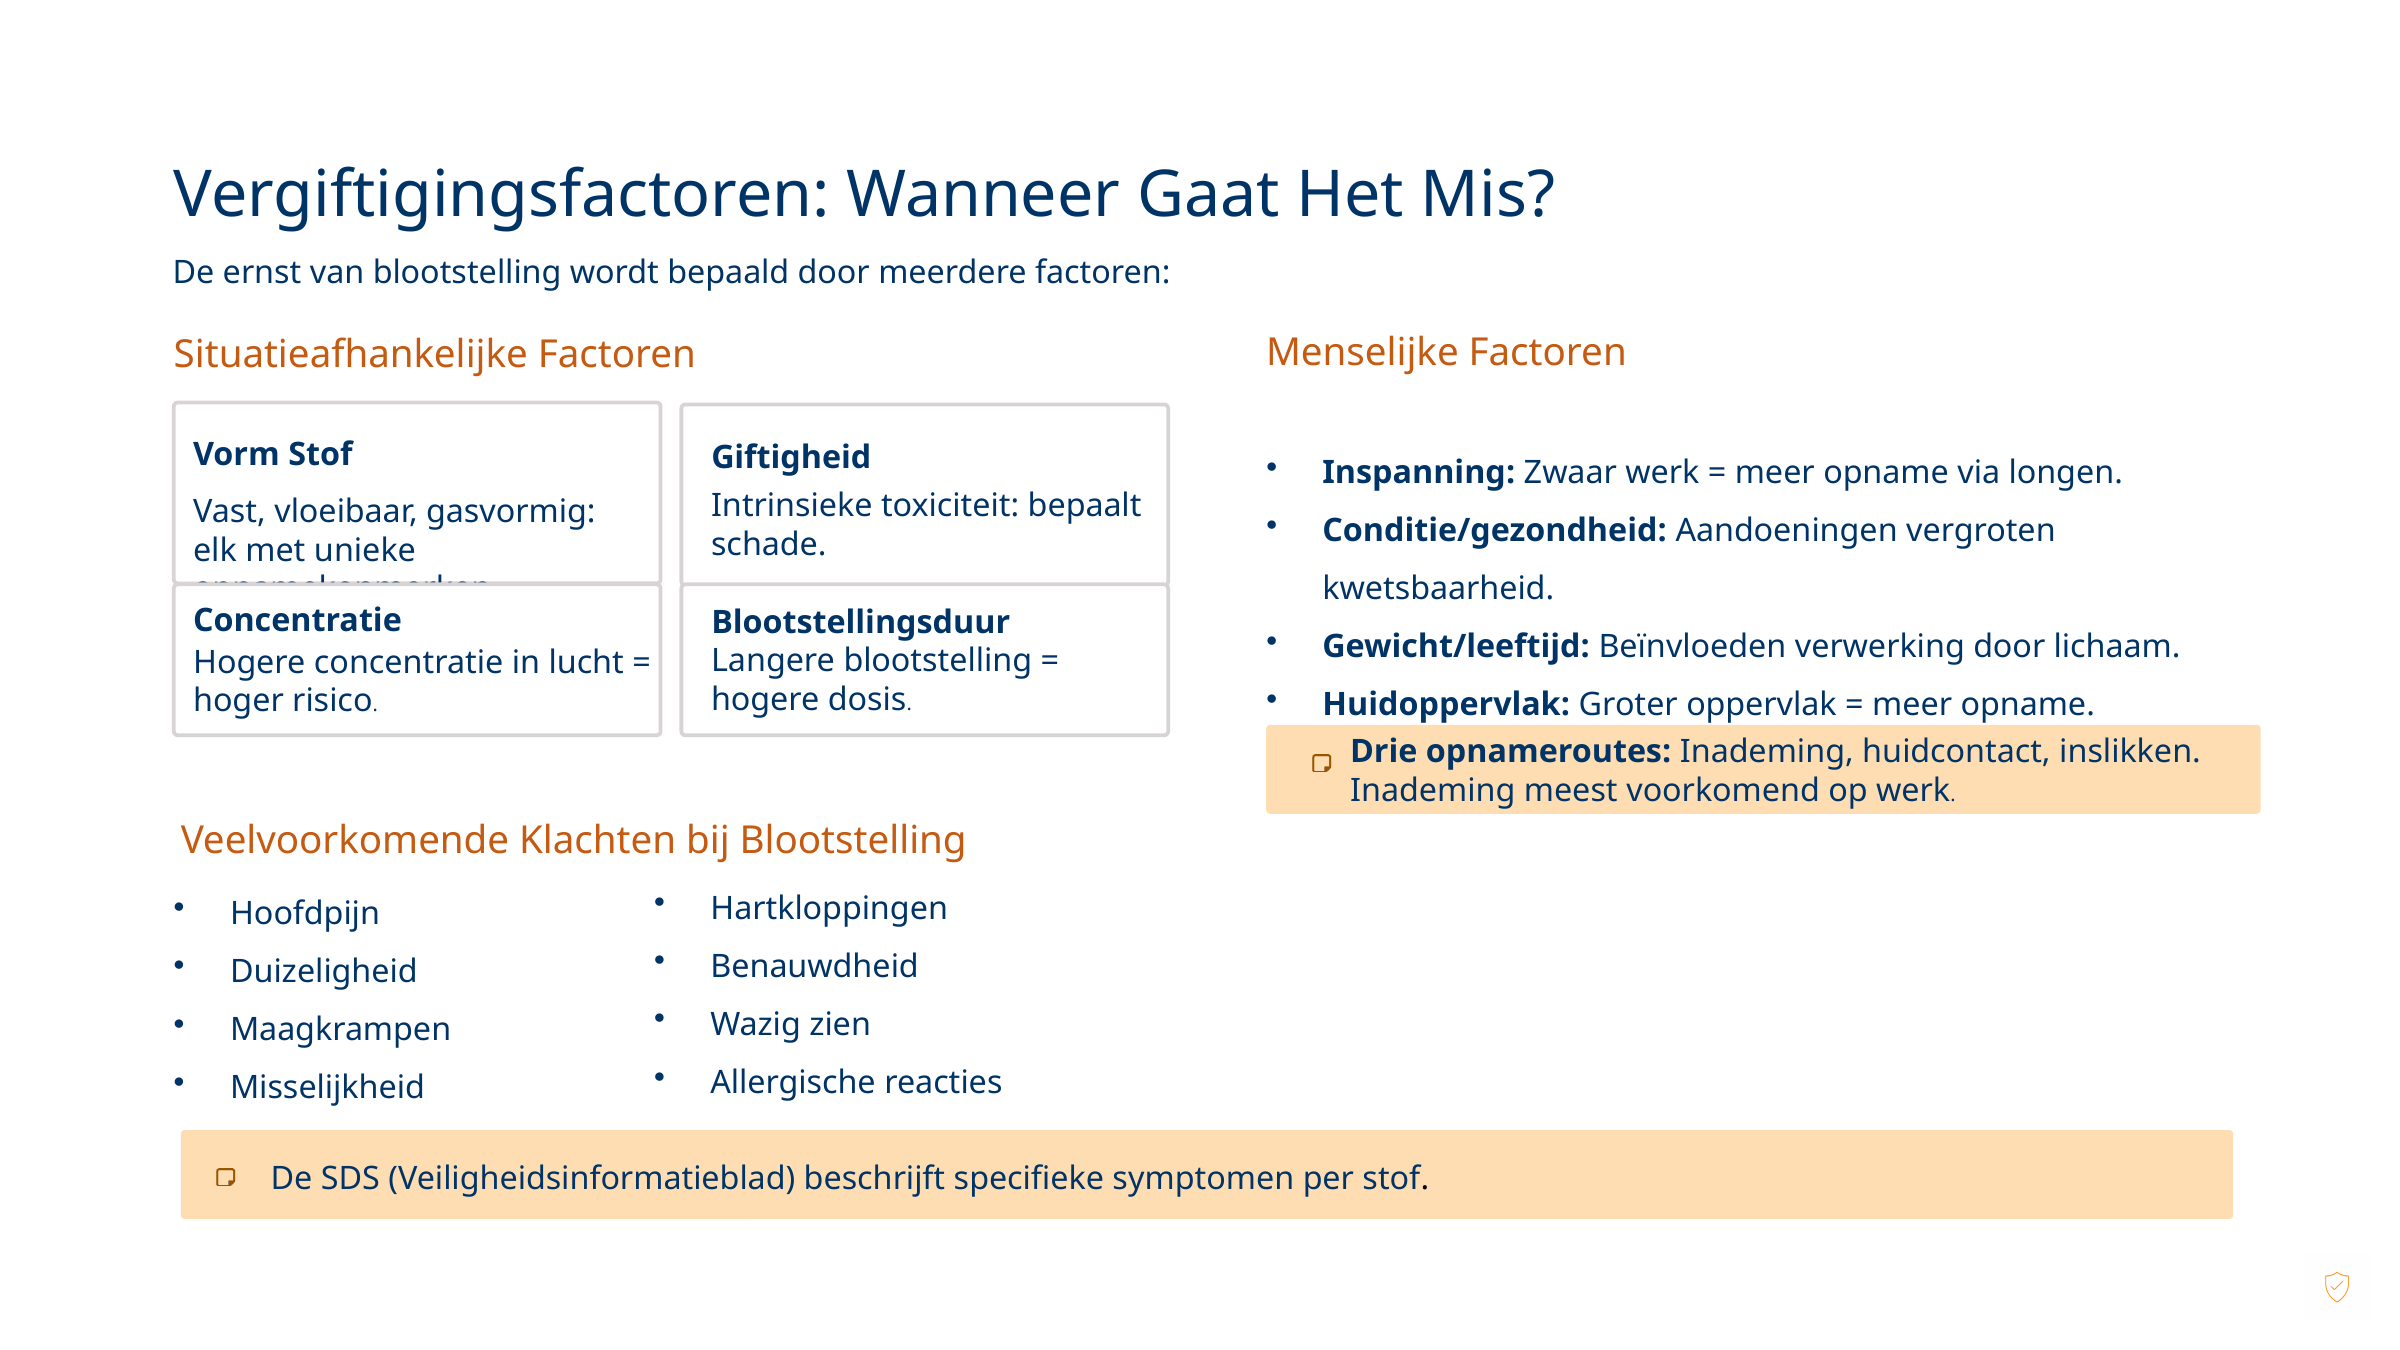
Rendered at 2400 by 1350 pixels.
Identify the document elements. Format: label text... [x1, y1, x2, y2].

text_box [173, 584, 661, 736]
text_box Hogere concentratie in lucht = hoger risico. [193, 650, 642, 726]
text_box De SDS (Veiligheidsinformatieblad) beschrijft specifieke symptomen per stof. [270, 1166, 2219, 1197]
text_box [1266, 724, 2261, 814]
text_box Menselijke Factoren [1266, 325, 1658, 375]
text_box Veelvoorkomende Klachten bij Blootstelling [180, 813, 1037, 866]
text_box Langere blootstelling = hogere dosis. [711, 648, 1139, 712]
text_box Drie opnameroutes: Inademing, huidcontact, inslikken. Inademing meest voorkomend op werk. [1350, 729, 2241, 802]
picture [212, 1164, 239, 1186]
picture [1308, 750, 1335, 772]
text_box Vergiftigingsfactoren: Wanneer Gaat Het Mis? [173, 148, 1663, 230]
text_box [681, 404, 1169, 585]
text_box [180, 1130, 2234, 1220]
text_box Giftigheid [711, 434, 1037, 475]
text_box Inspanning: Zwaar werk = meer opname via longen. Conditie/gezondheid: Aandoeningen vergroten kwetsbaarheid. Gewicht/leeftijd: Beïnvloeden verwerking door lichaam. Huidoppervlak: Groter oppervlak = meer opname. [1266, 431, 2261, 675]
text_box Vast, vloeibaar, gasvormig: elk met unieke opnamekenmerken. [193, 489, 642, 570]
text_box De ernst van blootstelling wordt bepaald door meerdere factoren: [172, 261, 1167, 292]
text_box Concentratie [193, 597, 519, 638]
text_box Intrinsieke toxiciteit: bepaalt schade. [711, 494, 1132, 564]
text_box Blootstellingsduur [711, 599, 1037, 640]
text_box Vorm Stof [193, 431, 519, 475]
text_box Hoofdpijn Duizeligheid Maagkrampen Misselijkheid [173, 872, 1169, 1098]
text_box Hartkloppingen Benauwdheid Wazig zien Allergische reacties [654, 867, 1649, 1096]
text_box [173, 402, 661, 584]
picture [2303, 1253, 2371, 1321]
text_box Situatieafhankelijke Factoren [173, 327, 743, 377]
text_box [681, 584, 1169, 736]
